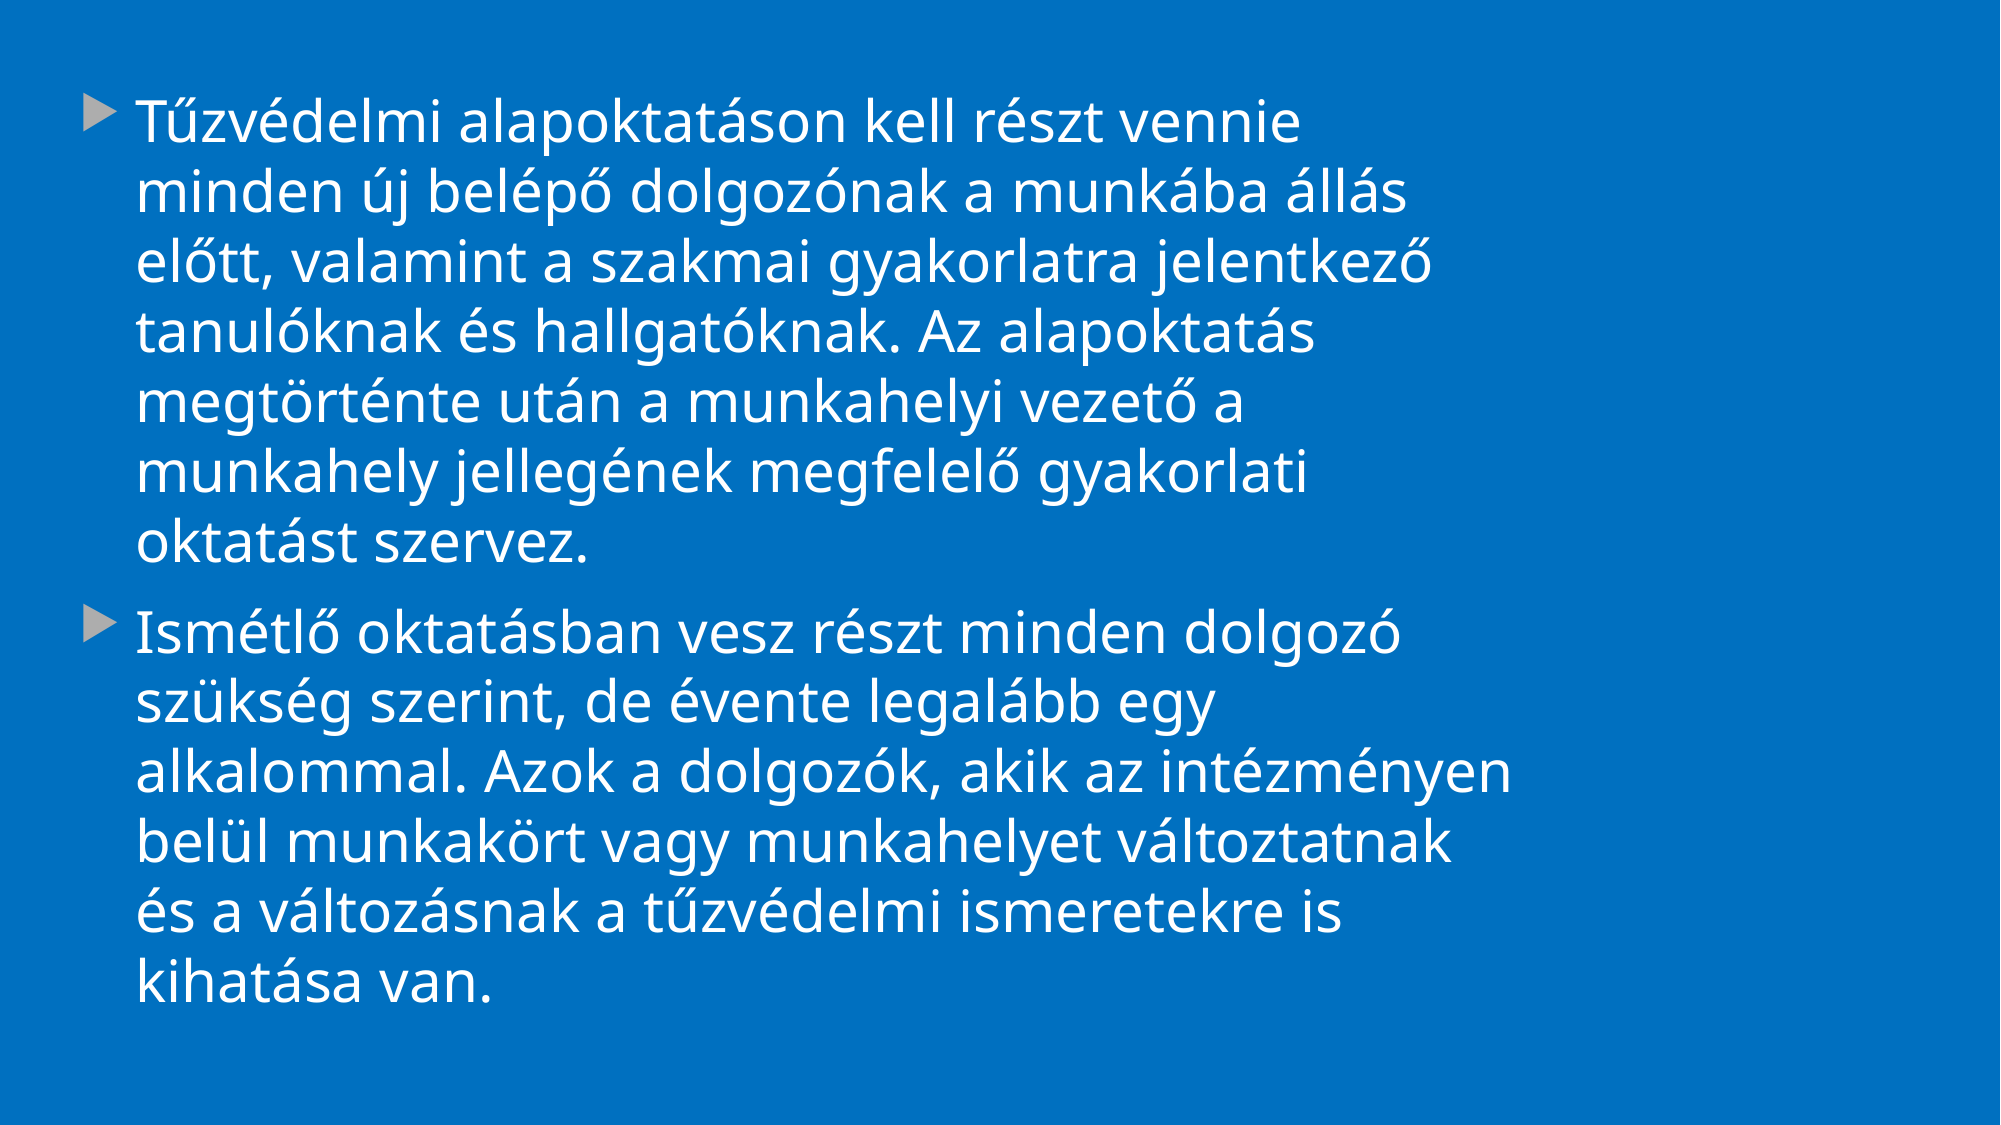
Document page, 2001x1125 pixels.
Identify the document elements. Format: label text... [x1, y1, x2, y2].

list Tűzvédelmi alapoktatáson kell részt vennie minden új belépő dolgozónak a munkába állás előtt, valamint a szakmai gyakorlatra jelentkező tanulóknak és hallgatóknak. Az alapoktatás megtörténte után a munkahelyi vezető a munkahely jellegének megfelelő gyakorlati oktatást szervez. Ismétlő oktatásban vesz részt minden dolgozó szükség szerint, de évente legalább egy alkalommal. Azok a dolgozók, akik az intézményen belül munkakört vagy munkahelyet változtatnak és a változásnak a tűzvédelmi ismeretekre is kihatása van. [64, 76, 1532, 765]
